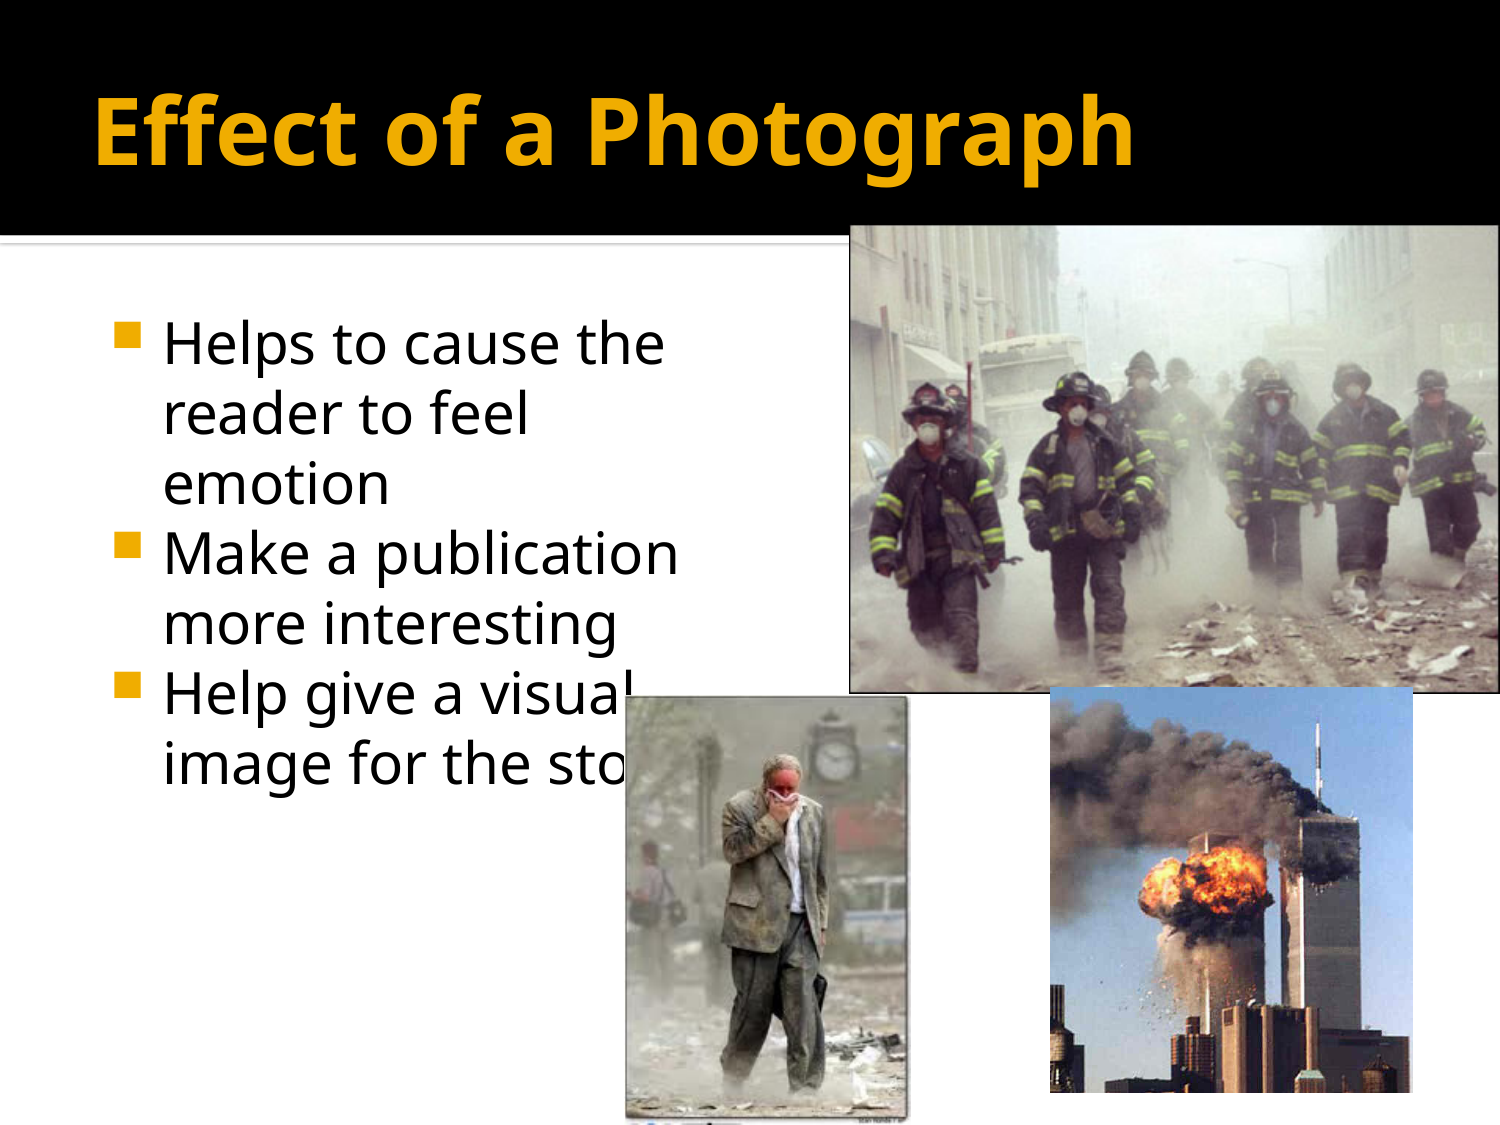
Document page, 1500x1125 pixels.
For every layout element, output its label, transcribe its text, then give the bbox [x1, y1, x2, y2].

title Effect of a Photograph [75, 24, 1425, 231]
picture [624, 695, 911, 1125]
list Helps to cause the reader to feel emotion Make a publication more interesting Help give a visual image for the story [75, 291, 738, 1050]
picture [849, 224, 1500, 1093]
